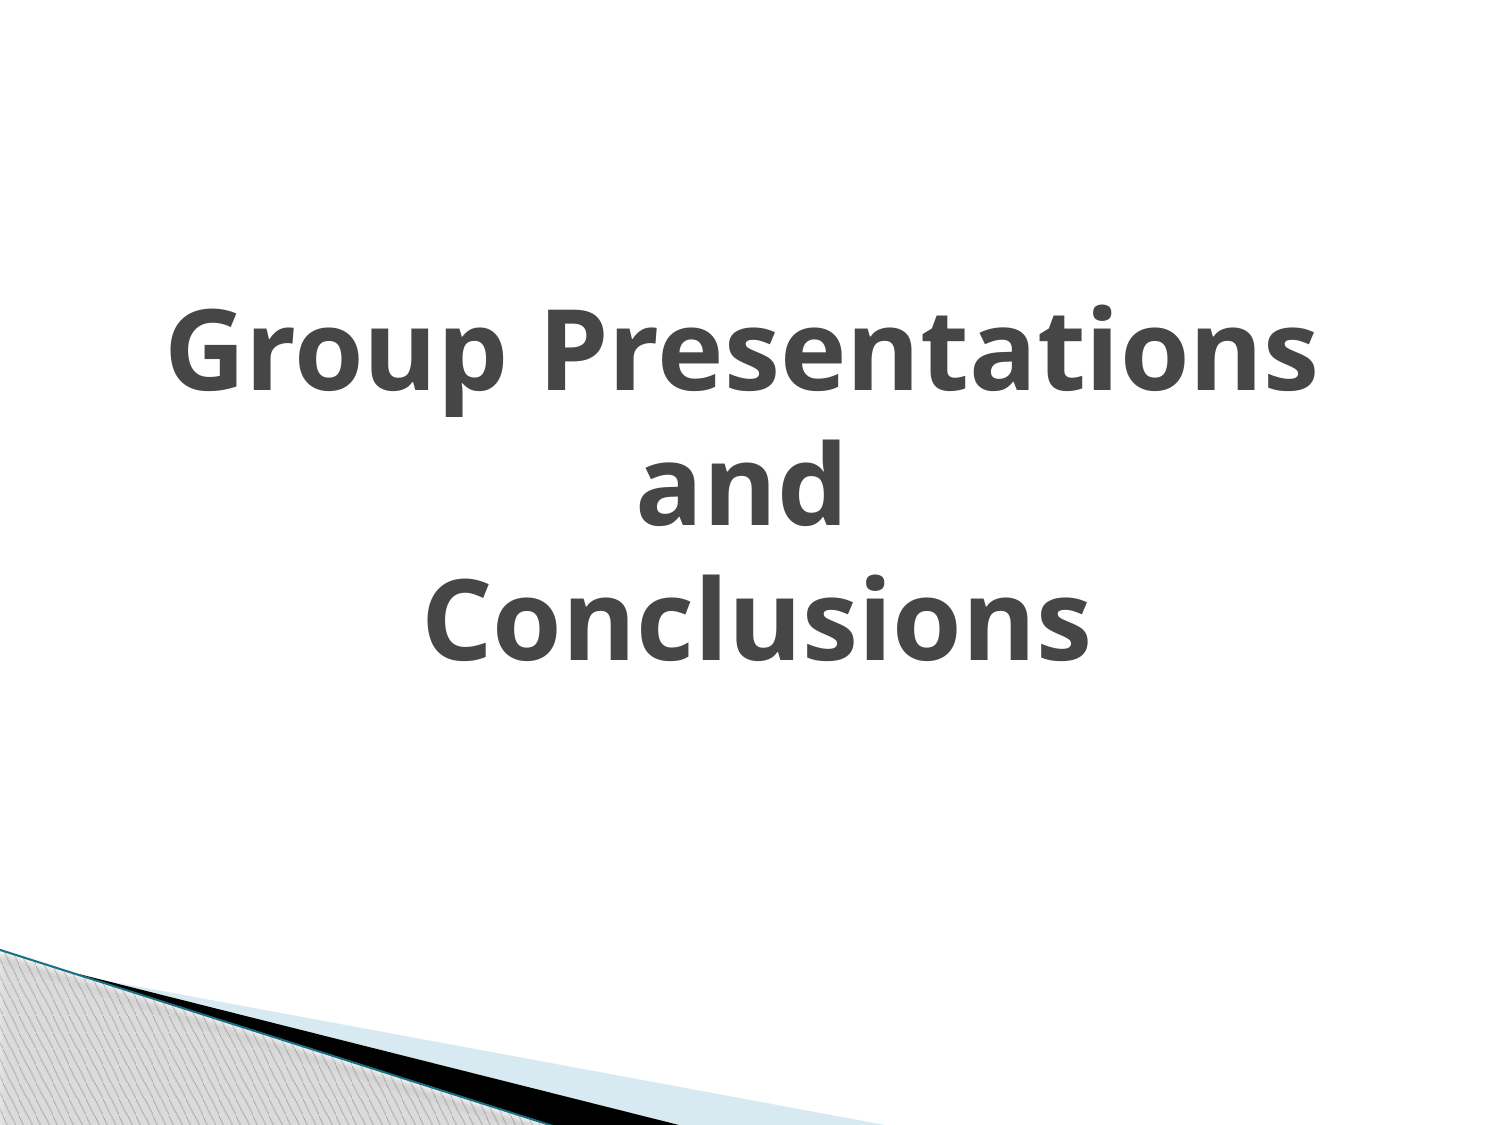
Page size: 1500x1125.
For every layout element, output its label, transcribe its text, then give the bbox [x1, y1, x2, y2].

title Group Presentations and Conclusions [82, 386, 1432, 575]
